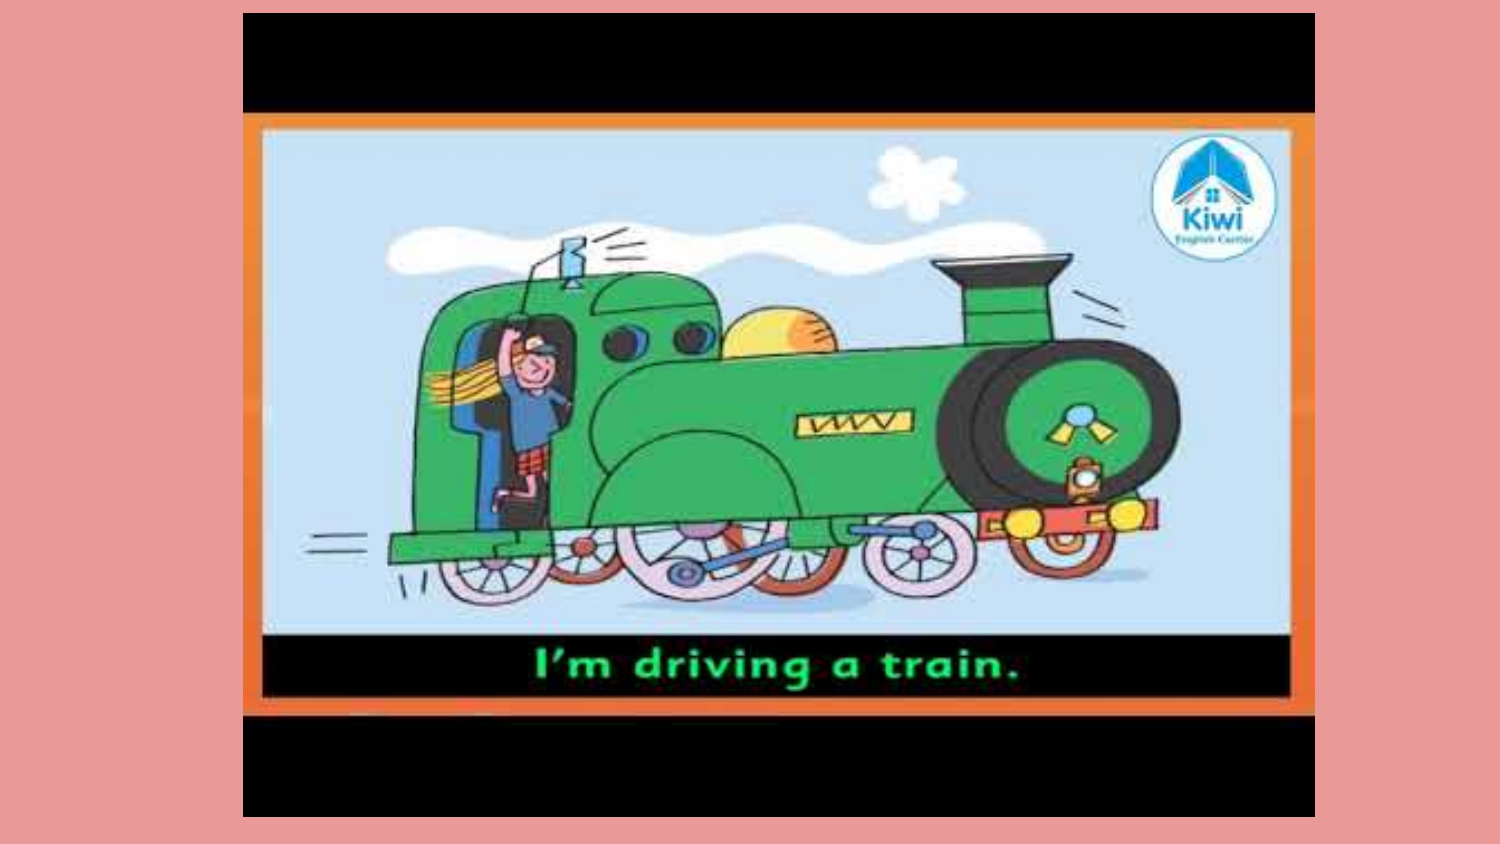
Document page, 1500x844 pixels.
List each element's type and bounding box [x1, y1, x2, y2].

picture [243, 13, 1315, 817]
